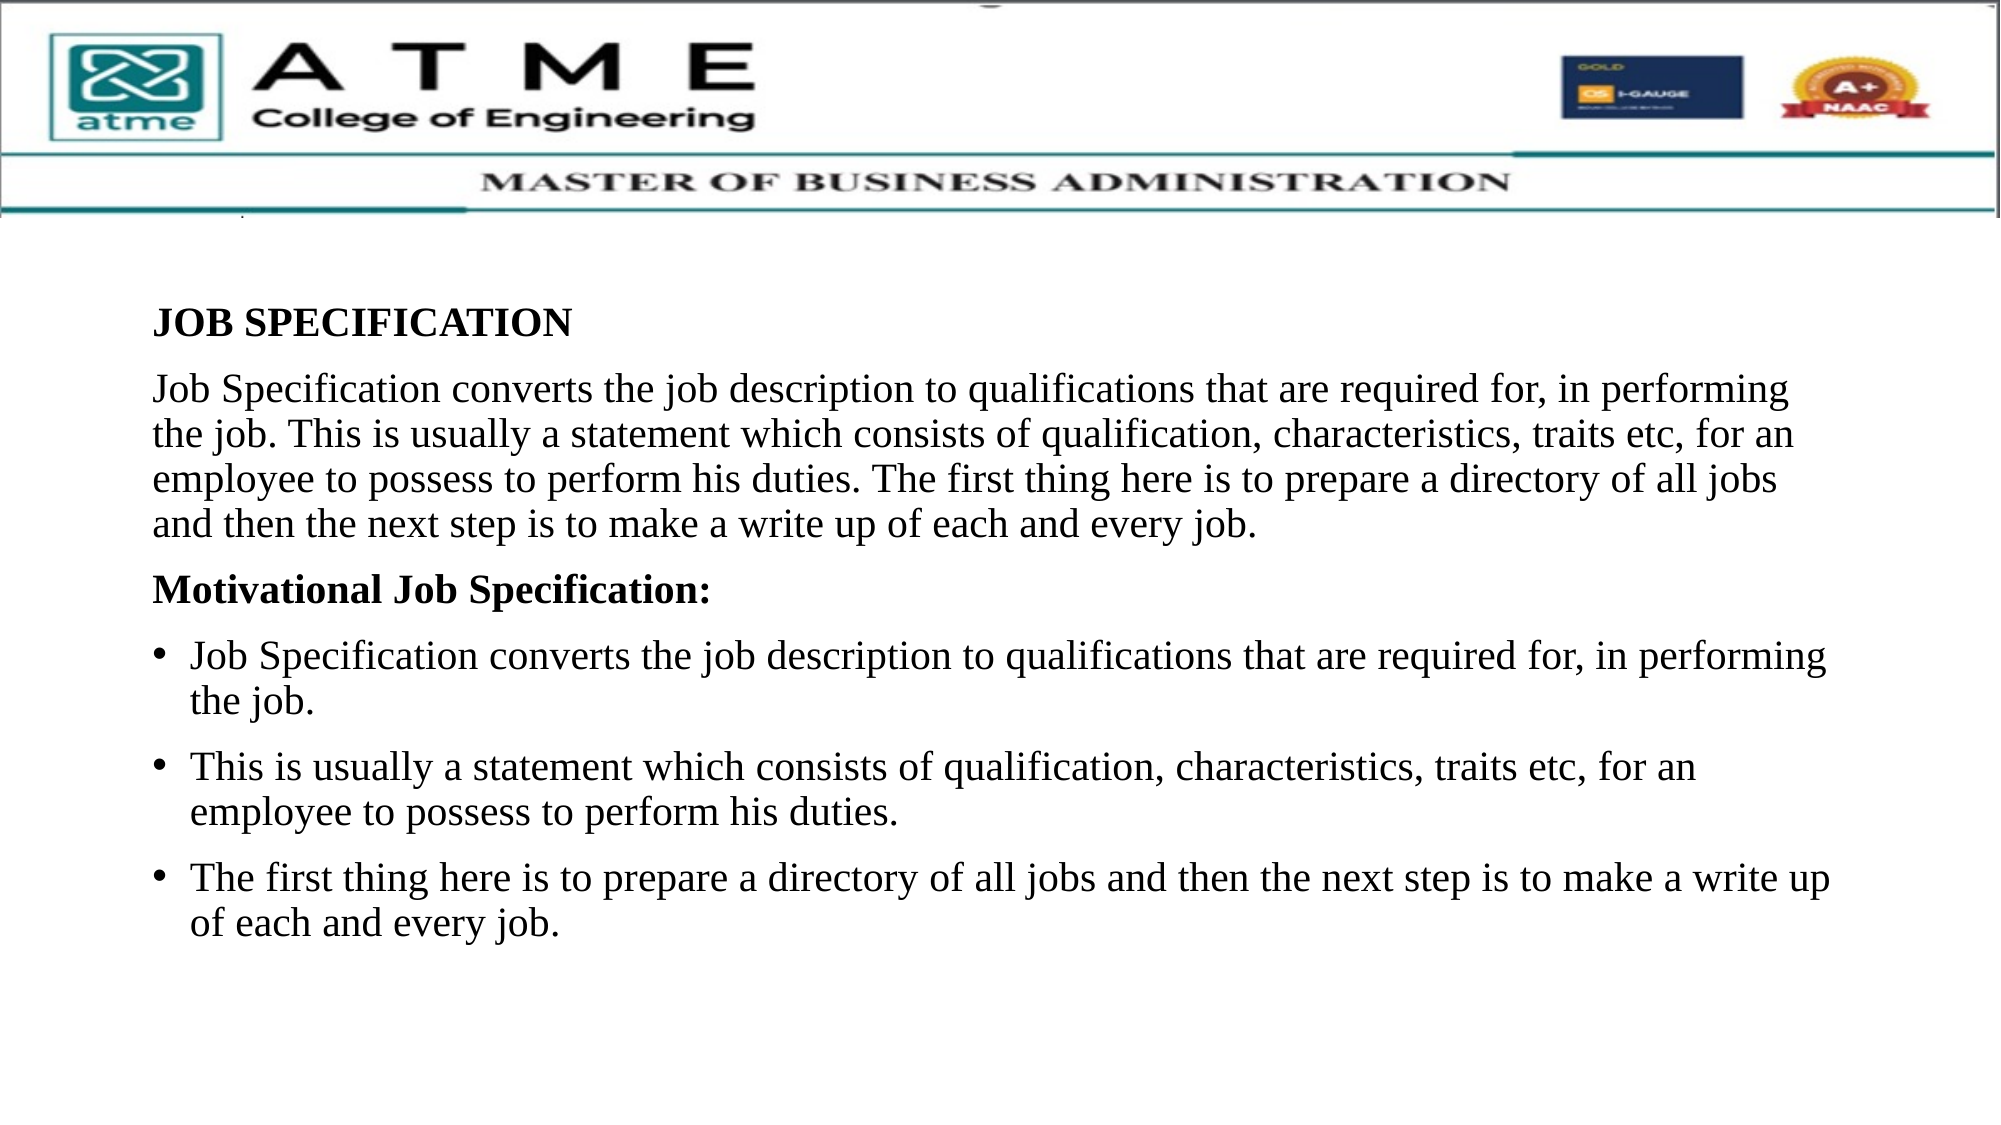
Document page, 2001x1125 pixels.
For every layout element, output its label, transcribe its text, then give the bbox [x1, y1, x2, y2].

picture [0, 0, 2000, 218]
list JOB SPECIFICATION Job Specification converts the job description to qualifications that are required for, in performing the job. This is usually a statement which consists of qualification, characteristics, traits etc, for an employee to possess to perform his duties. The first thing here is to prepare a directory of all jobs and then the next step is to make a write up of each and every job. Motivational Job Specification: Job Specification converts the job description to qualifications that are required for, in performing the job. This is usually a statement which consists of qualification, characteristics, traits etc, for an employee to possess to perform his duties. The first thing here is to prepare a directory of all jobs and then the next step is to make a write up of each and every job. [137, 292, 1863, 1007]
